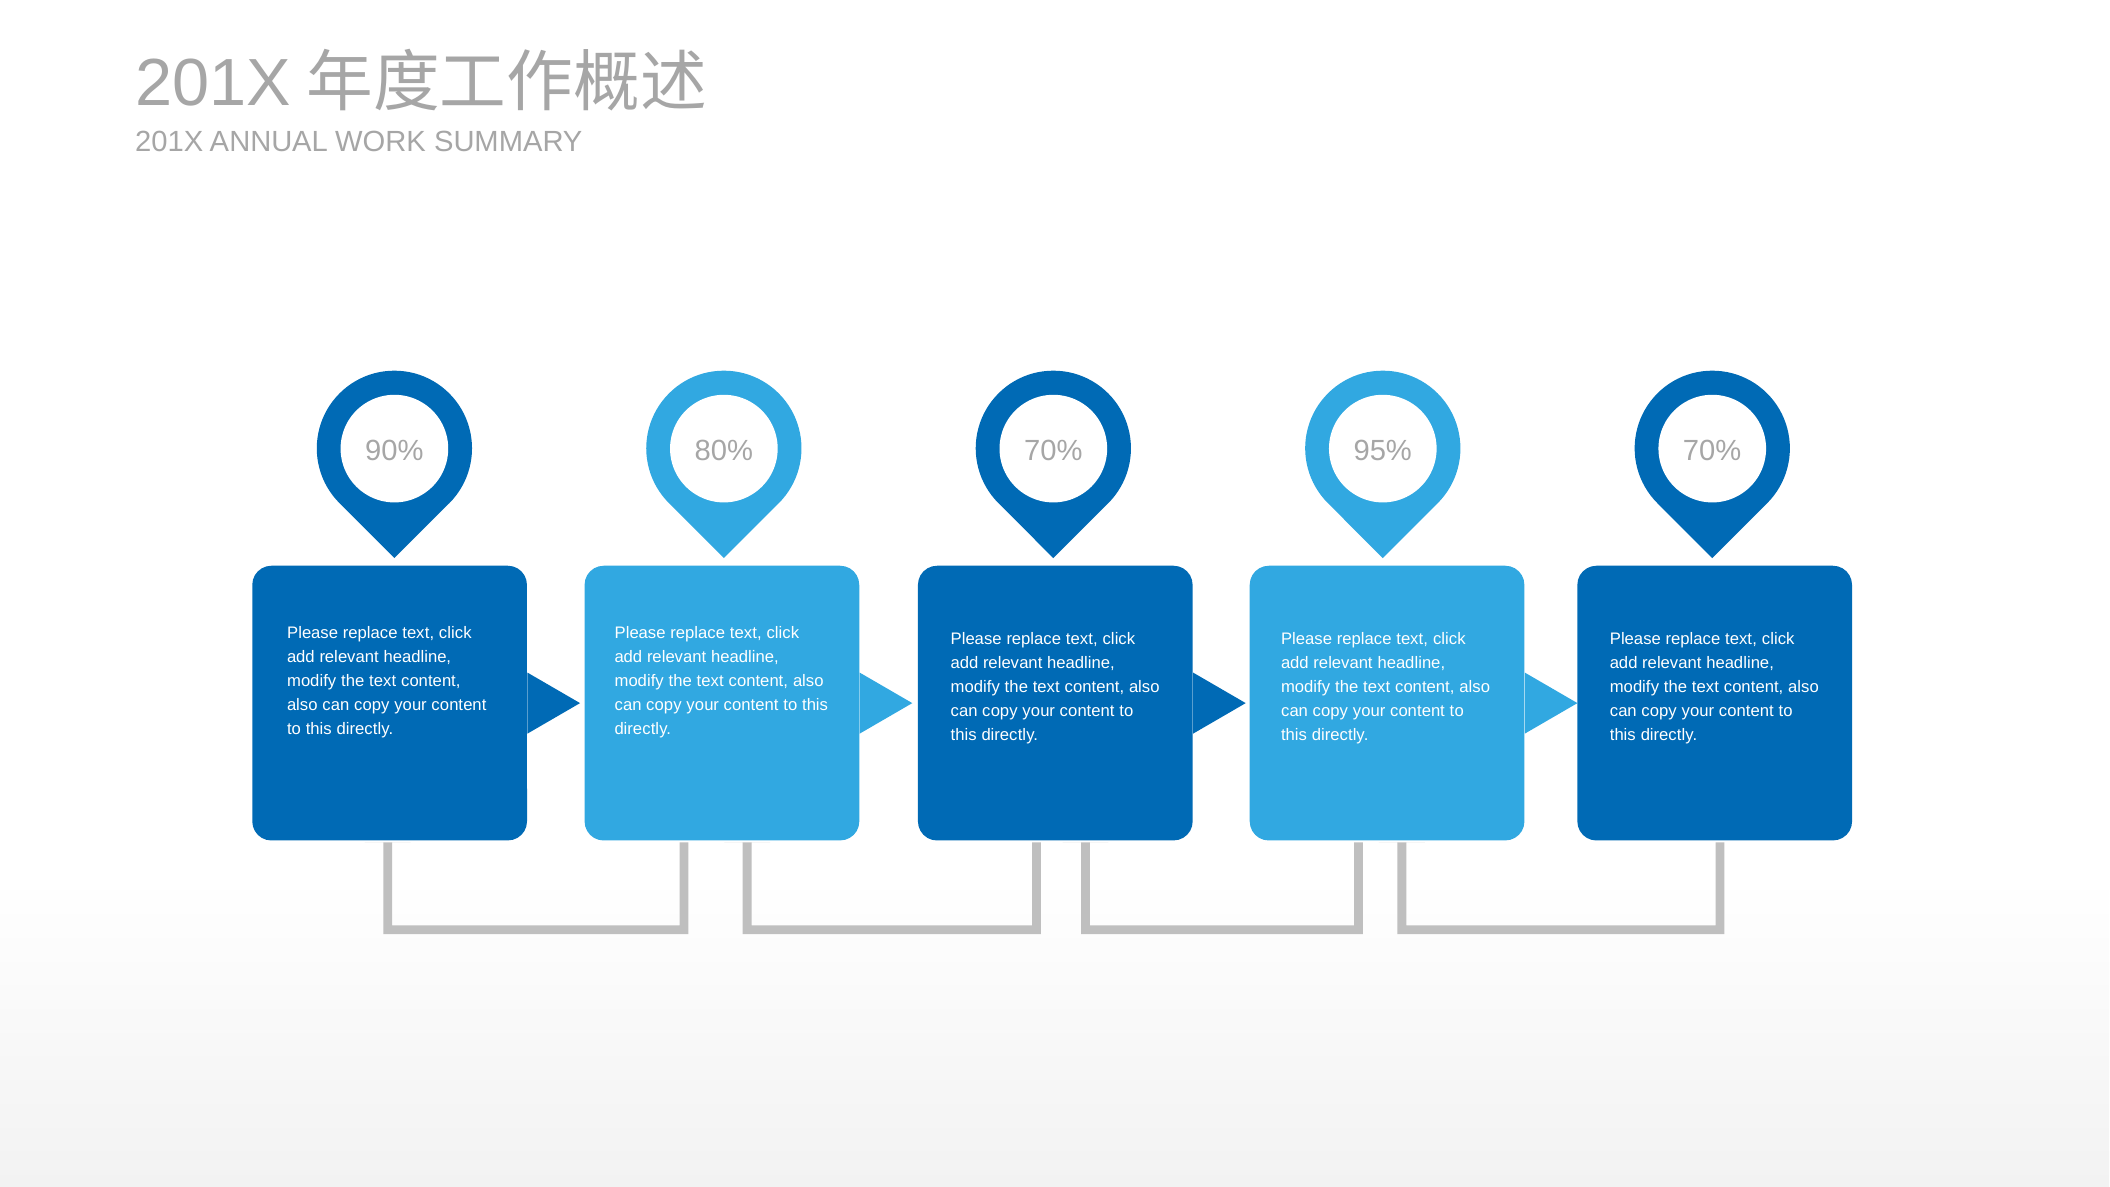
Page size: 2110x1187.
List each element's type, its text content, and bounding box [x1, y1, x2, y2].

text_box [724, 841, 1042, 935]
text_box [917, 565, 1246, 841]
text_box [1249, 565, 1577, 841]
text_box 201X ANNUAL WORK SUMMARY [135, 122, 596, 158]
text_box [975, 370, 1131, 526]
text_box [646, 370, 802, 526]
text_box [1305, 370, 1461, 526]
text_box 201X年度工作概述 [135, 38, 783, 119]
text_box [316, 370, 473, 526]
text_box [1577, 565, 1853, 841]
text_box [1634, 370, 1790, 526]
text_box [1378, 841, 1725, 935]
text_box [364, 841, 689, 935]
text_box [1062, 841, 1364, 935]
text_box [584, 565, 913, 841]
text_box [252, 565, 581, 841]
